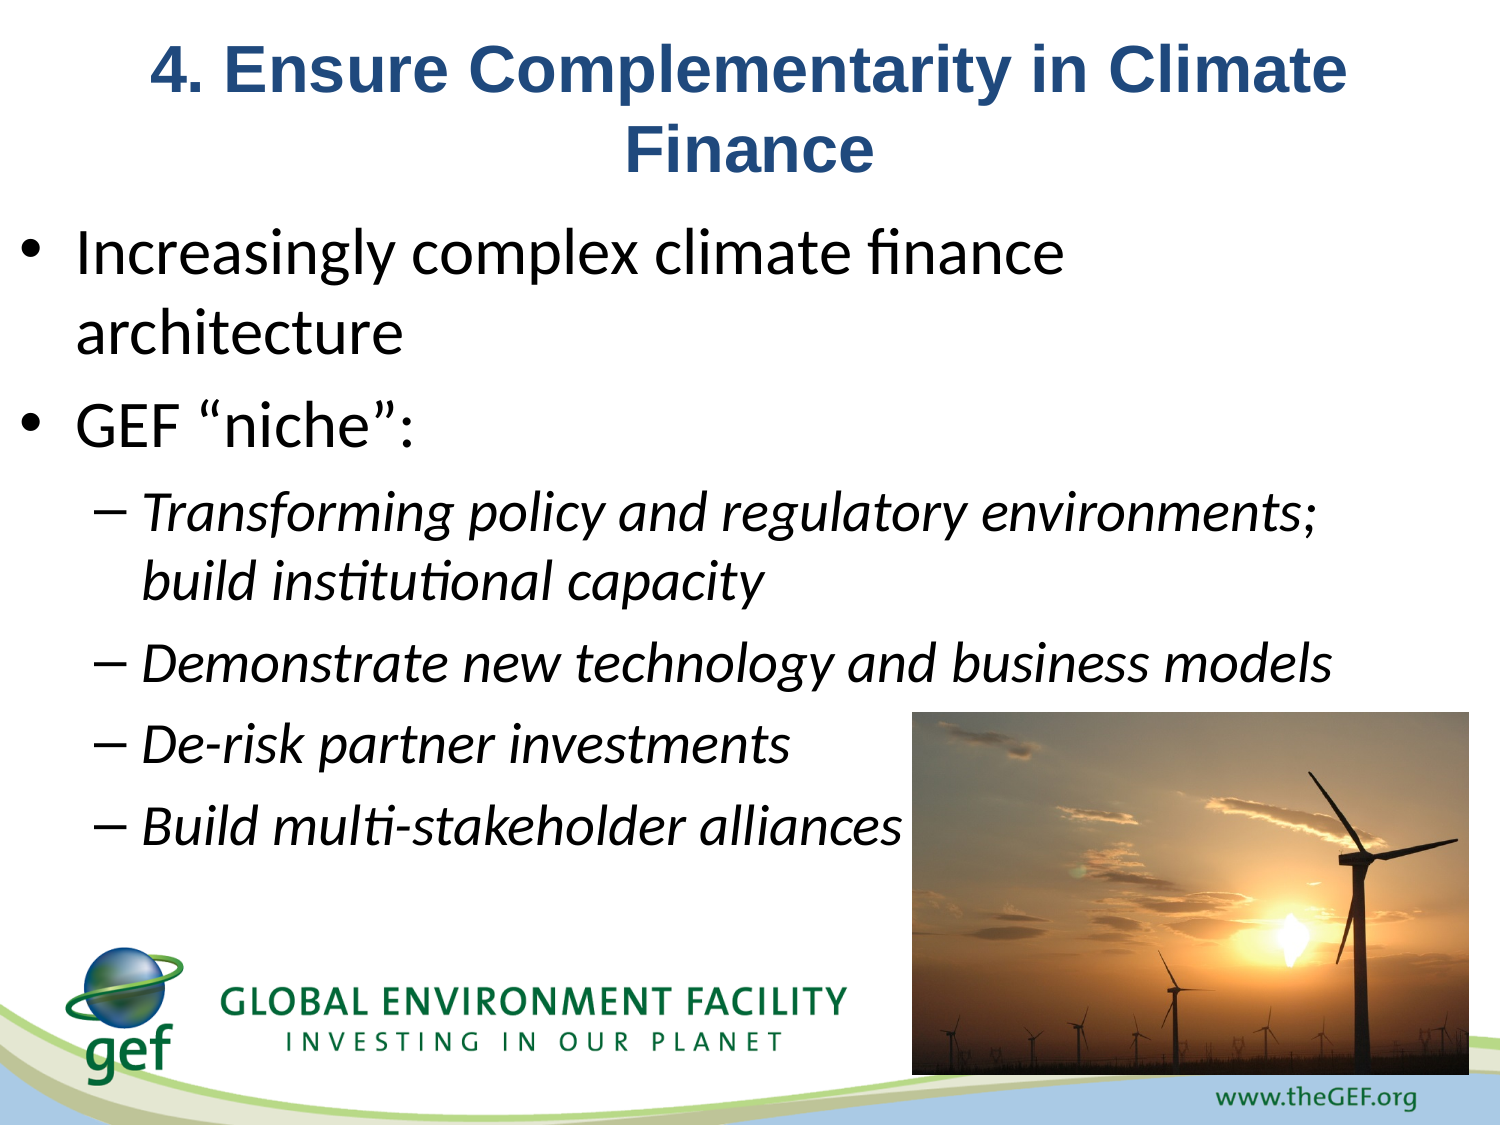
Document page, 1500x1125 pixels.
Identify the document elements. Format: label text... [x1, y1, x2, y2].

list Increasingly complex climate finance architecture GEF “niche”: Transforming policy and regulatory environments; build institutional capacity Demonstrate new technology and business models De-risk partner investments Build multi-stakeholder alliances [4, 200, 1355, 943]
title 4. Ensure Complementarity in Climate Finance [12, 12, 1488, 200]
picture [0, 712, 1500, 1125]
